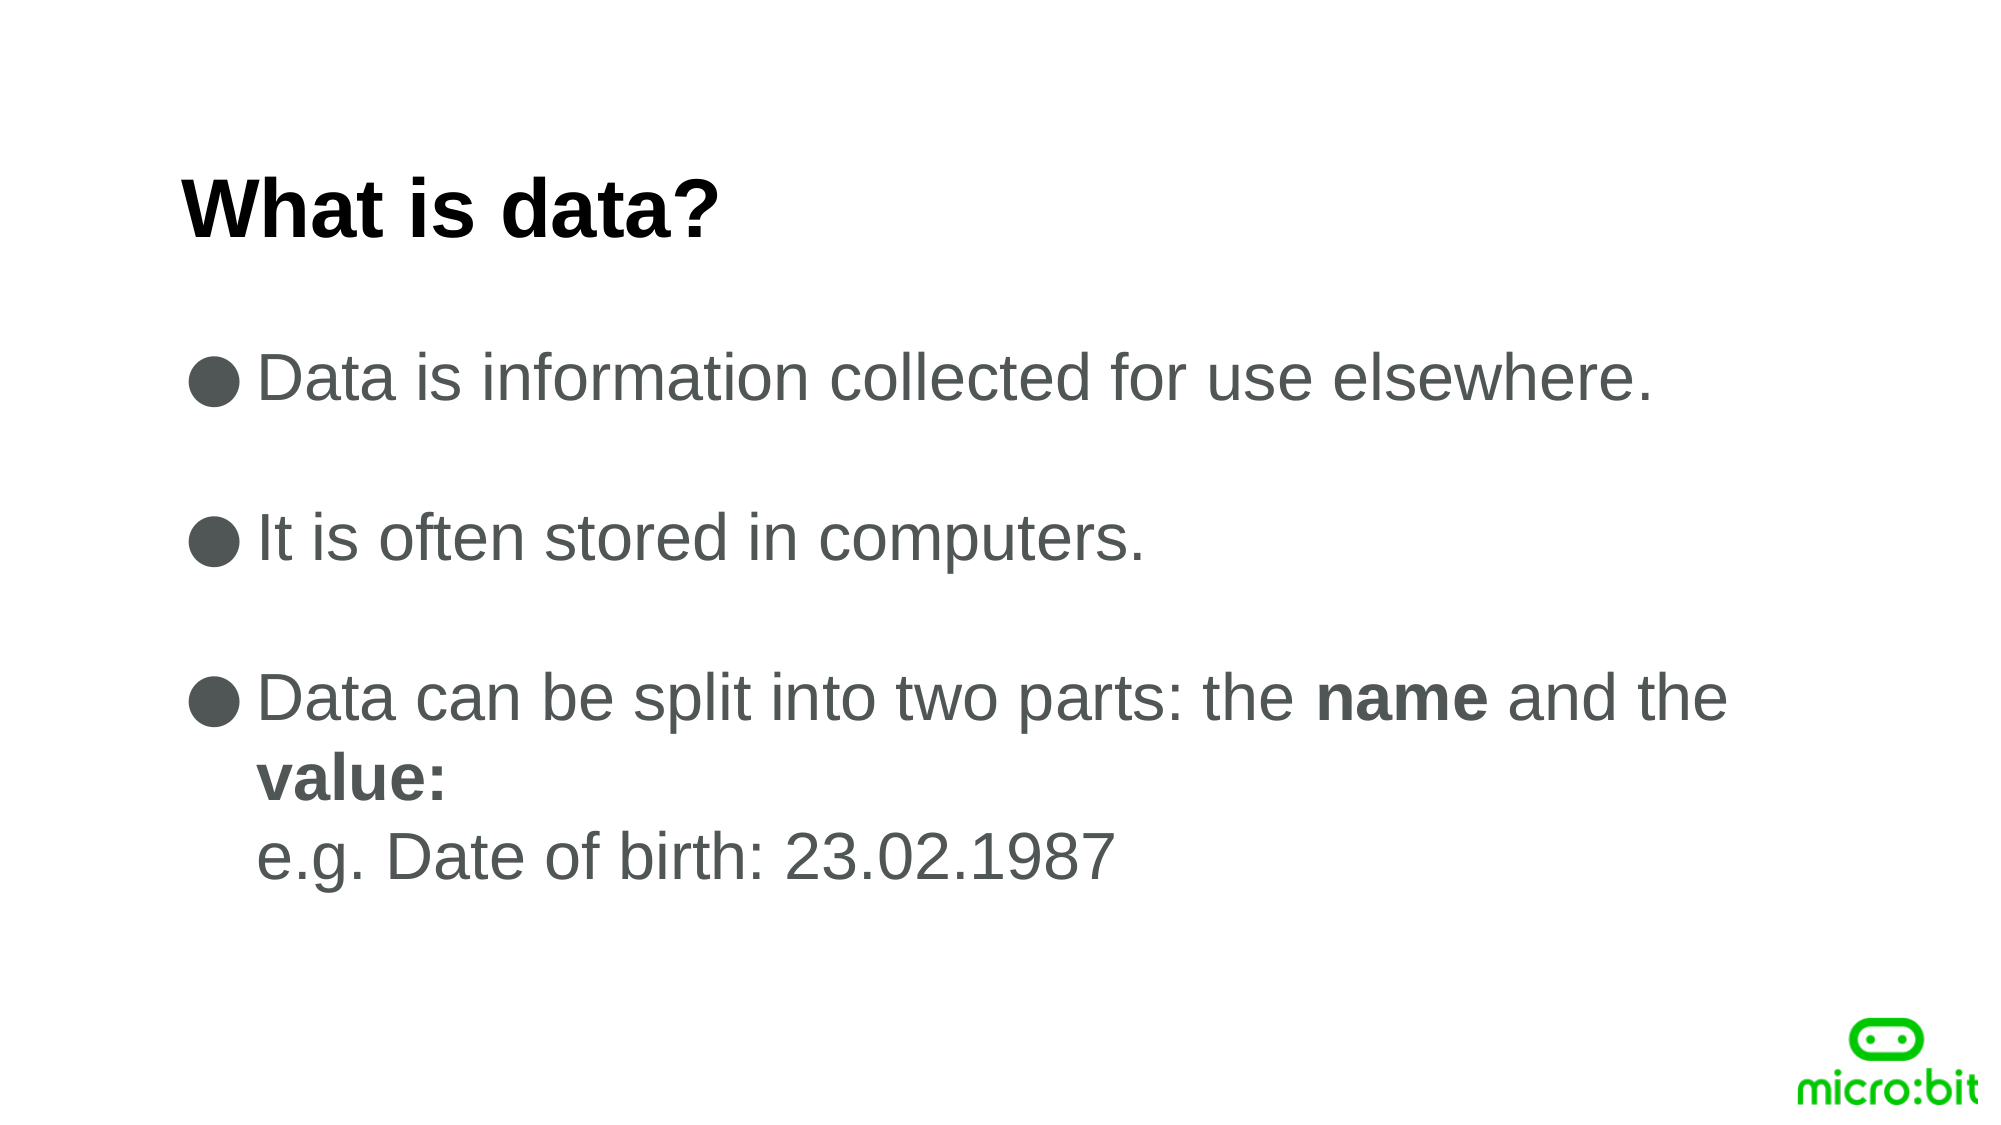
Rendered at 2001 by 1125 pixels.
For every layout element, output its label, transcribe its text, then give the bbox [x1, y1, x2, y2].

picture [1797, 1017, 1978, 1106]
text_box What is data? Data is information collected for use elsewhere. It is often stored in computers. Data can be split into two parts: the name and the value: e.g. Date of birth: 23.02.1987 [166, 60, 1918, 884]
